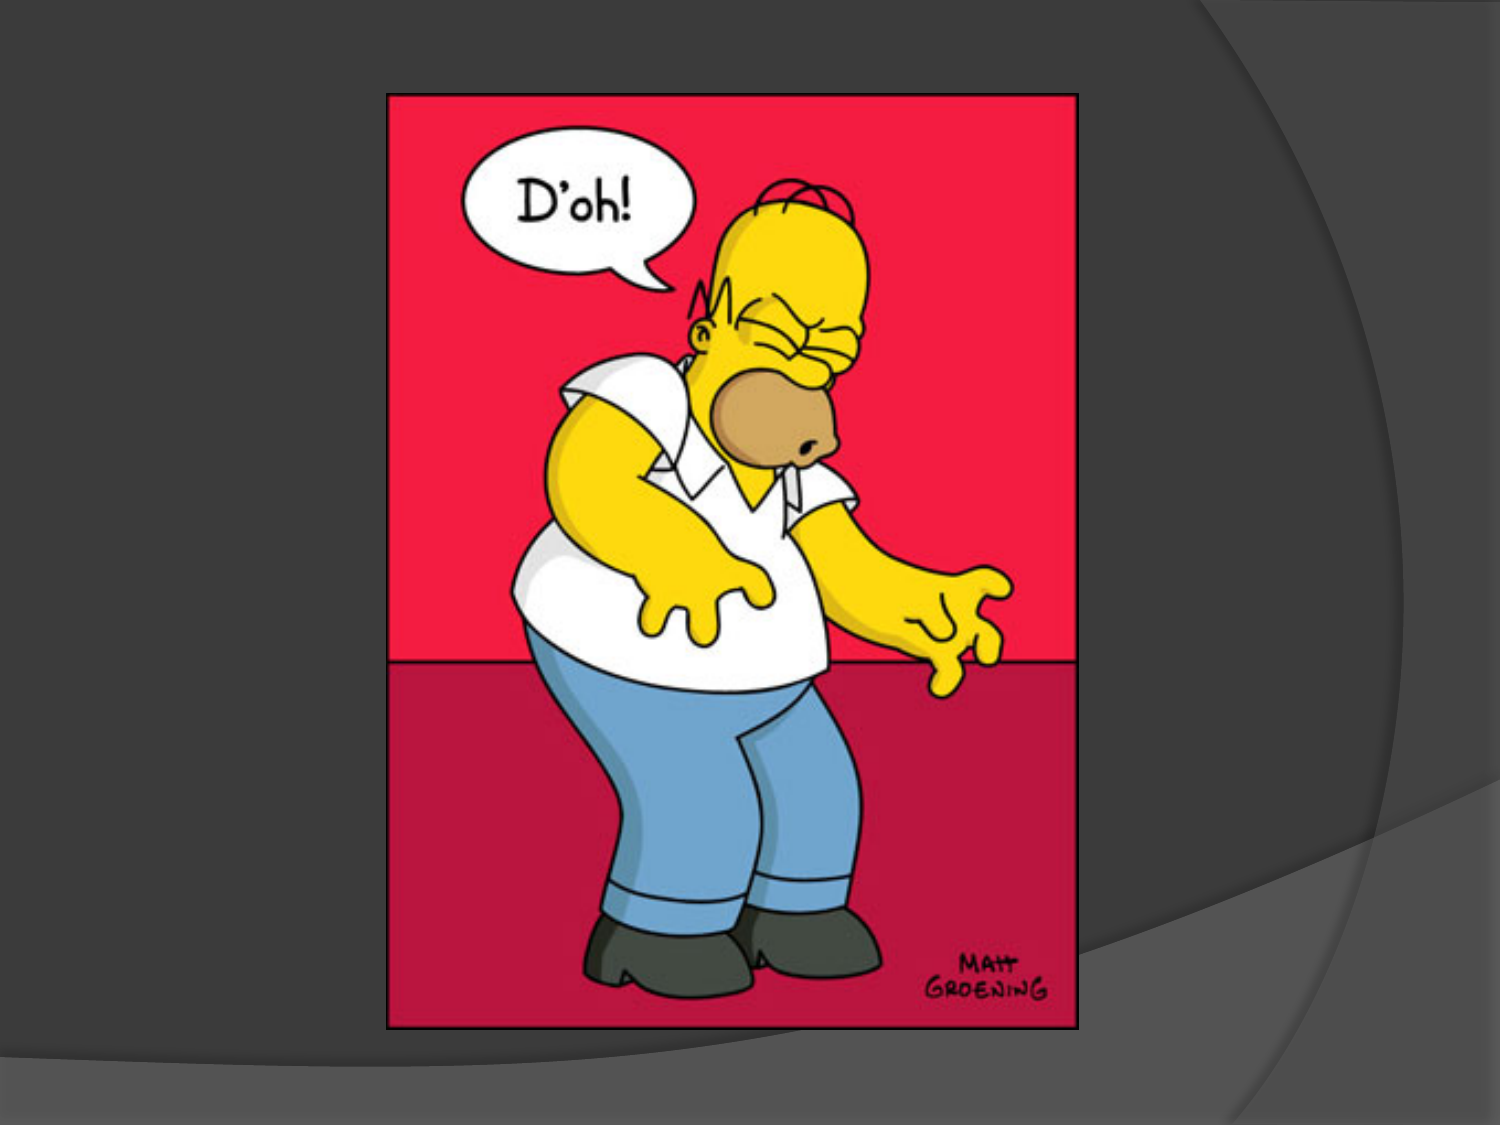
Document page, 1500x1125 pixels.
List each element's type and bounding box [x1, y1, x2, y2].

list [386, 93, 1079, 1030]
